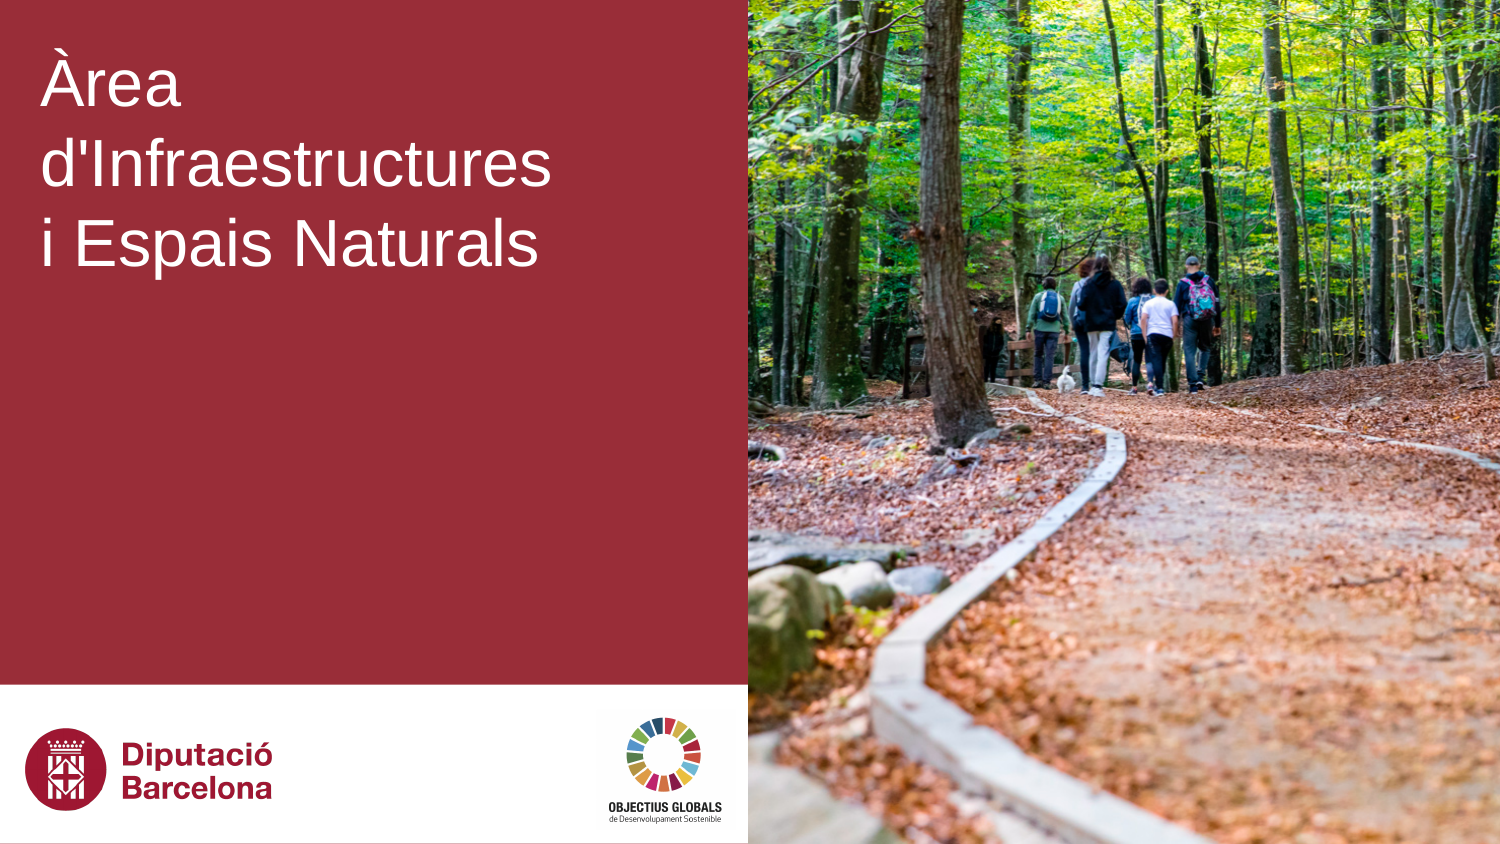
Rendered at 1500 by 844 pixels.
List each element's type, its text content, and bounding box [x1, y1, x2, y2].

picture [748, 0, 1500, 844]
text_box Àrea d'Infraestructures i Espais Naturals [25, 32, 722, 540]
picture [25, 728, 272, 811]
picture [596, 709, 736, 830]
